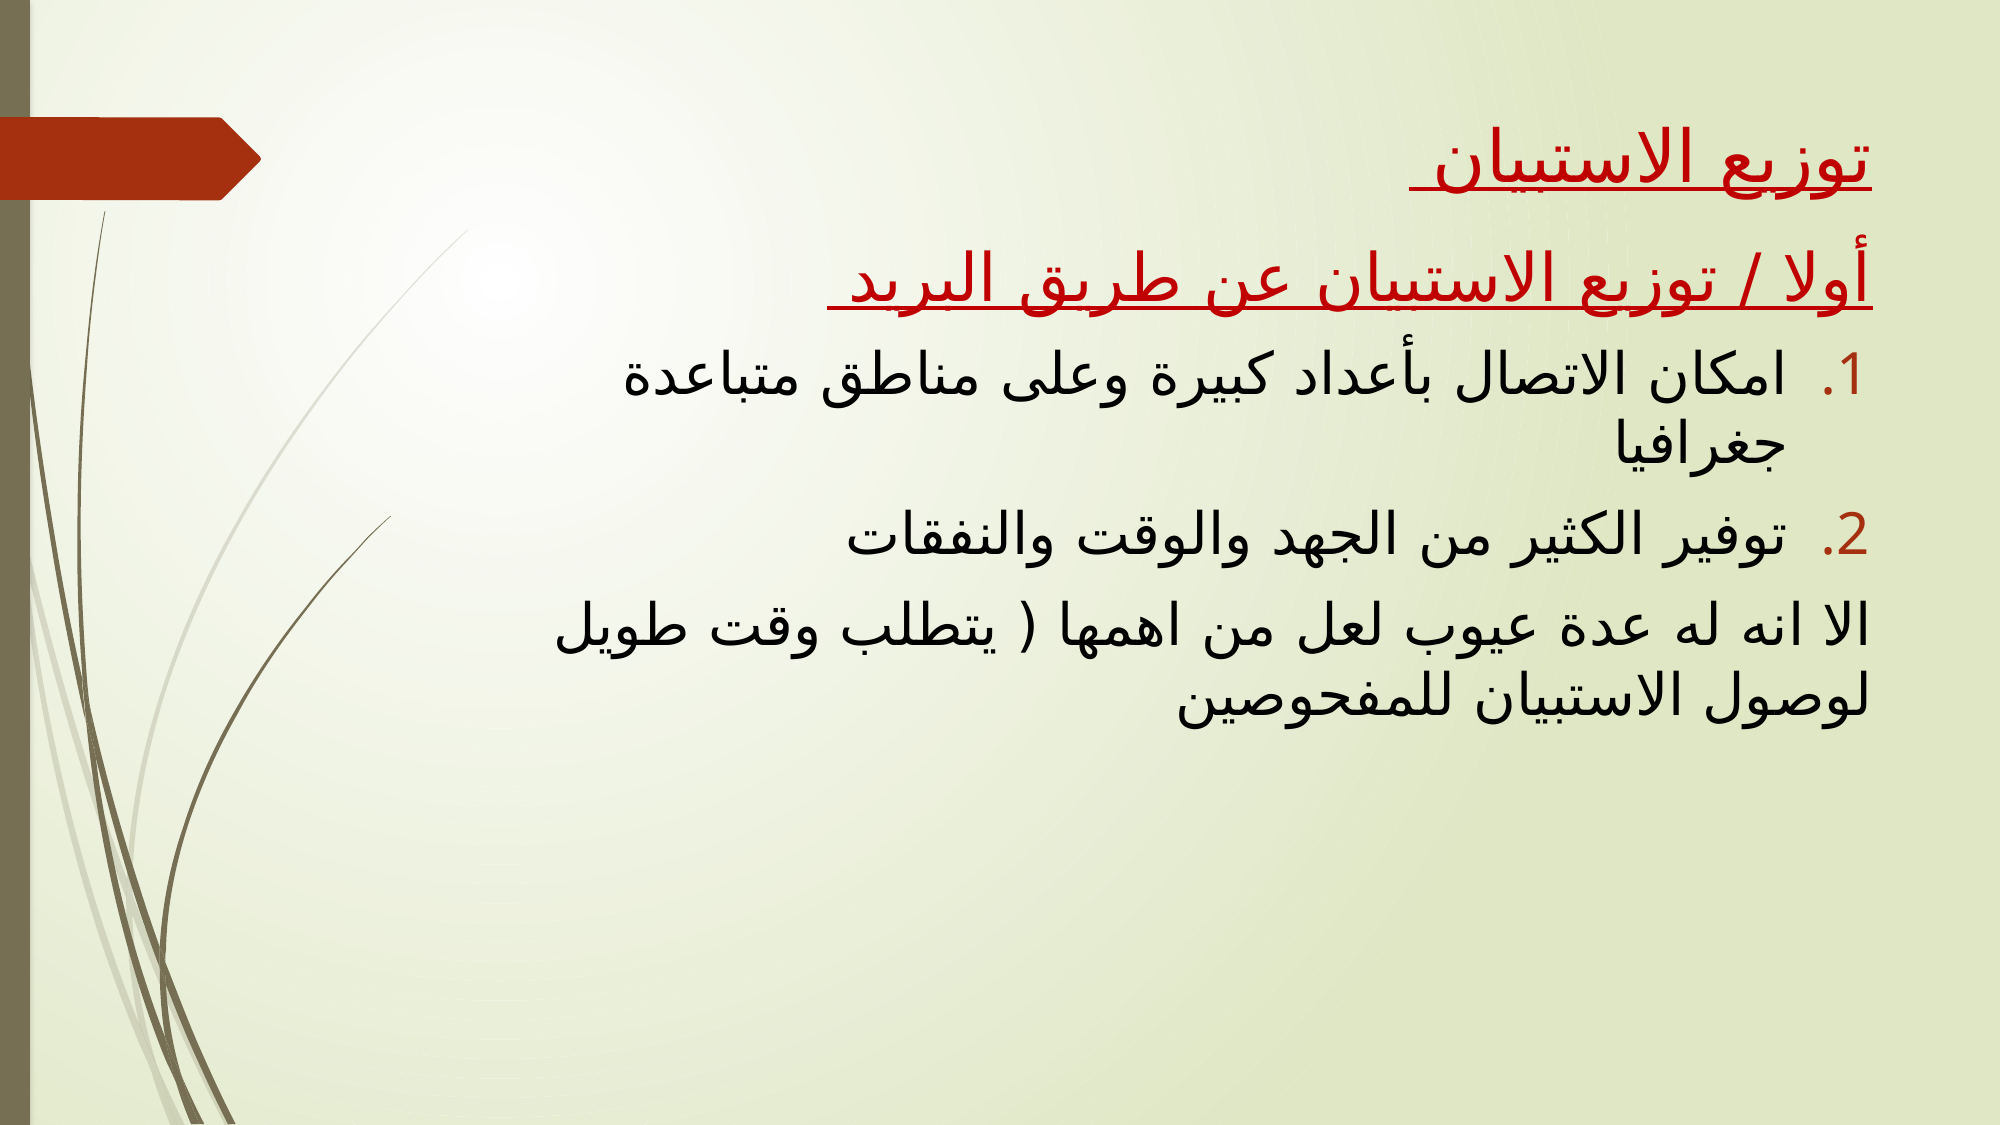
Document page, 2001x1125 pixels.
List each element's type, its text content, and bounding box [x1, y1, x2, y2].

list أولا / توزيع الاستبيان عن طريق البريد امكان الاتصال بأعداد كبيرة وعلى مناطق متباعدة جغرافيا توفير الكثير من الجهد والوقت والنفقات الا انه له عدة عيوب لعل من اهمها ( يتطلب وقت طويل لوصول الاستبيان للمفحوصين [425, 227, 1888, 848]
title توزيع الاستبيان [425, 102, 1888, 206]
